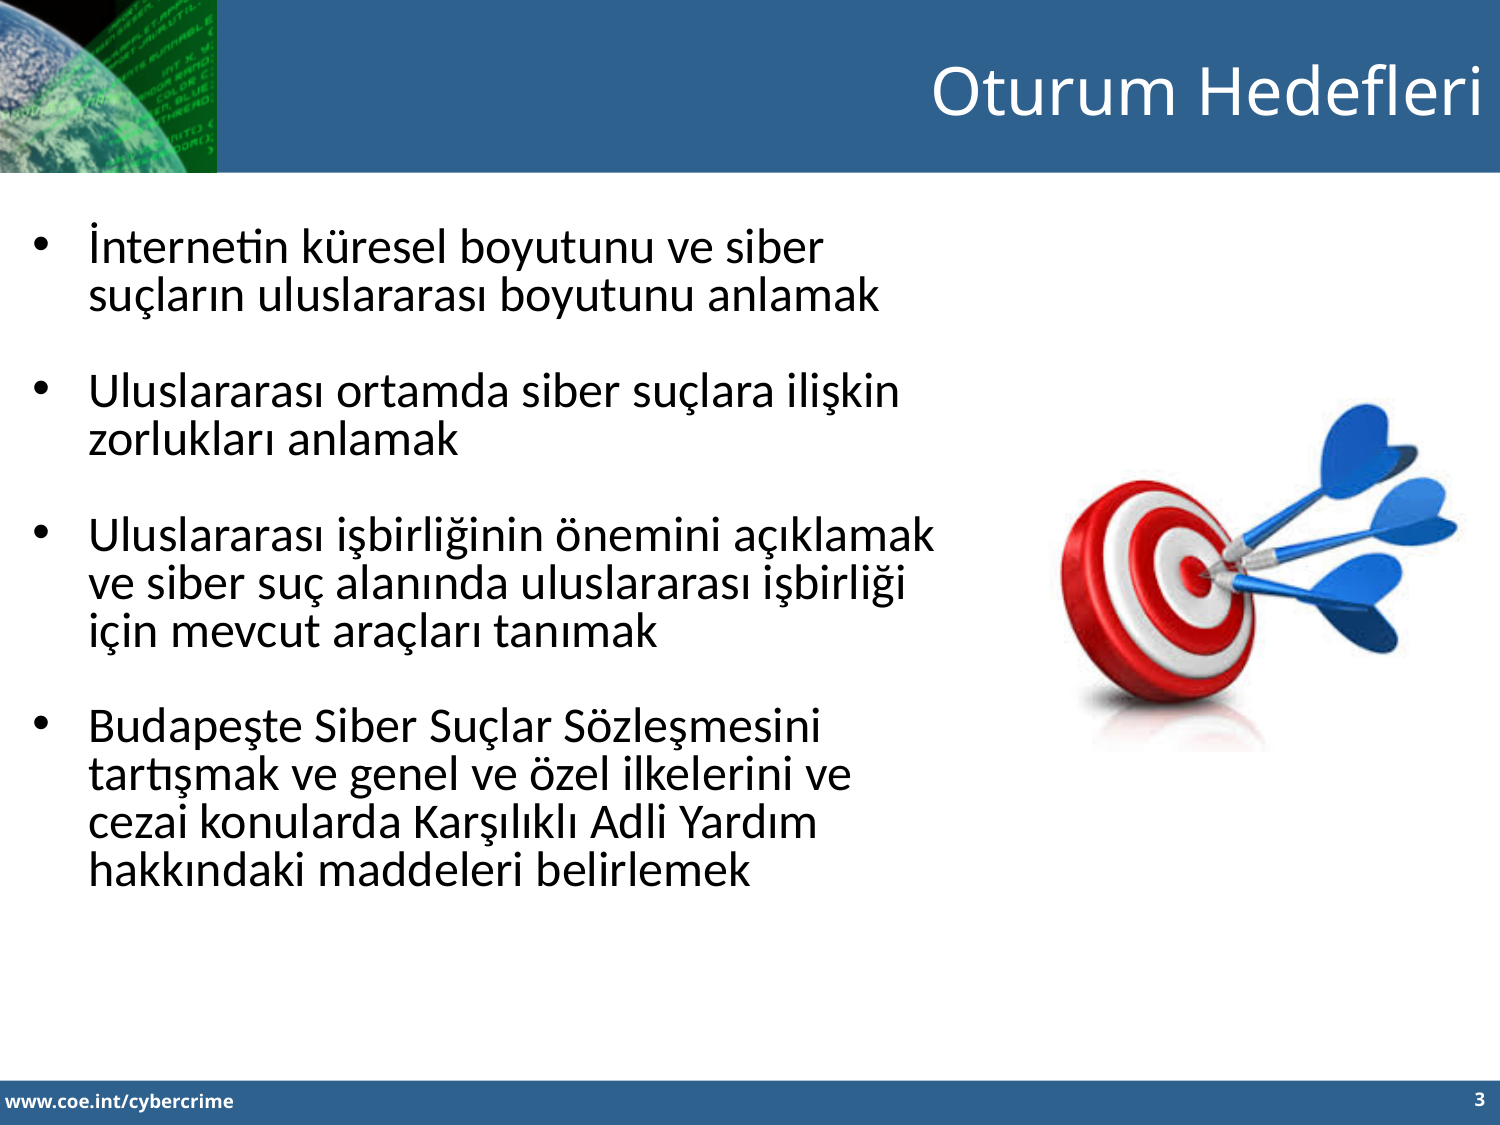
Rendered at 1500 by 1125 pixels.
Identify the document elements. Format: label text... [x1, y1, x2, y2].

picture [1021, 398, 1483, 752]
slide_number 3 [1162, 1080, 1500, 1125]
text_box İnternetin küresel boyutunu ve siber suçların uluslararası boyutunu anlamak Uluslararası ortamda siber suçlara ilişkin zorlukları anlamak Uluslararası işbirliğinin önemini açıklamak ve siber suç alanında uluslararası işbirliği için mevcut araçları tanımak Budapeşte Siber Suçlar Sözleşmesini tartışmak ve genel ve özel ilkelerini ve cezai konularda Karşılıklı Adli Yardım hakkındaki maddeleri belirlemek [17, 217, 976, 904]
text_box Oturum Hedefleri [229, 12, 1500, 166]
picture [0, 1, 217, 173]
